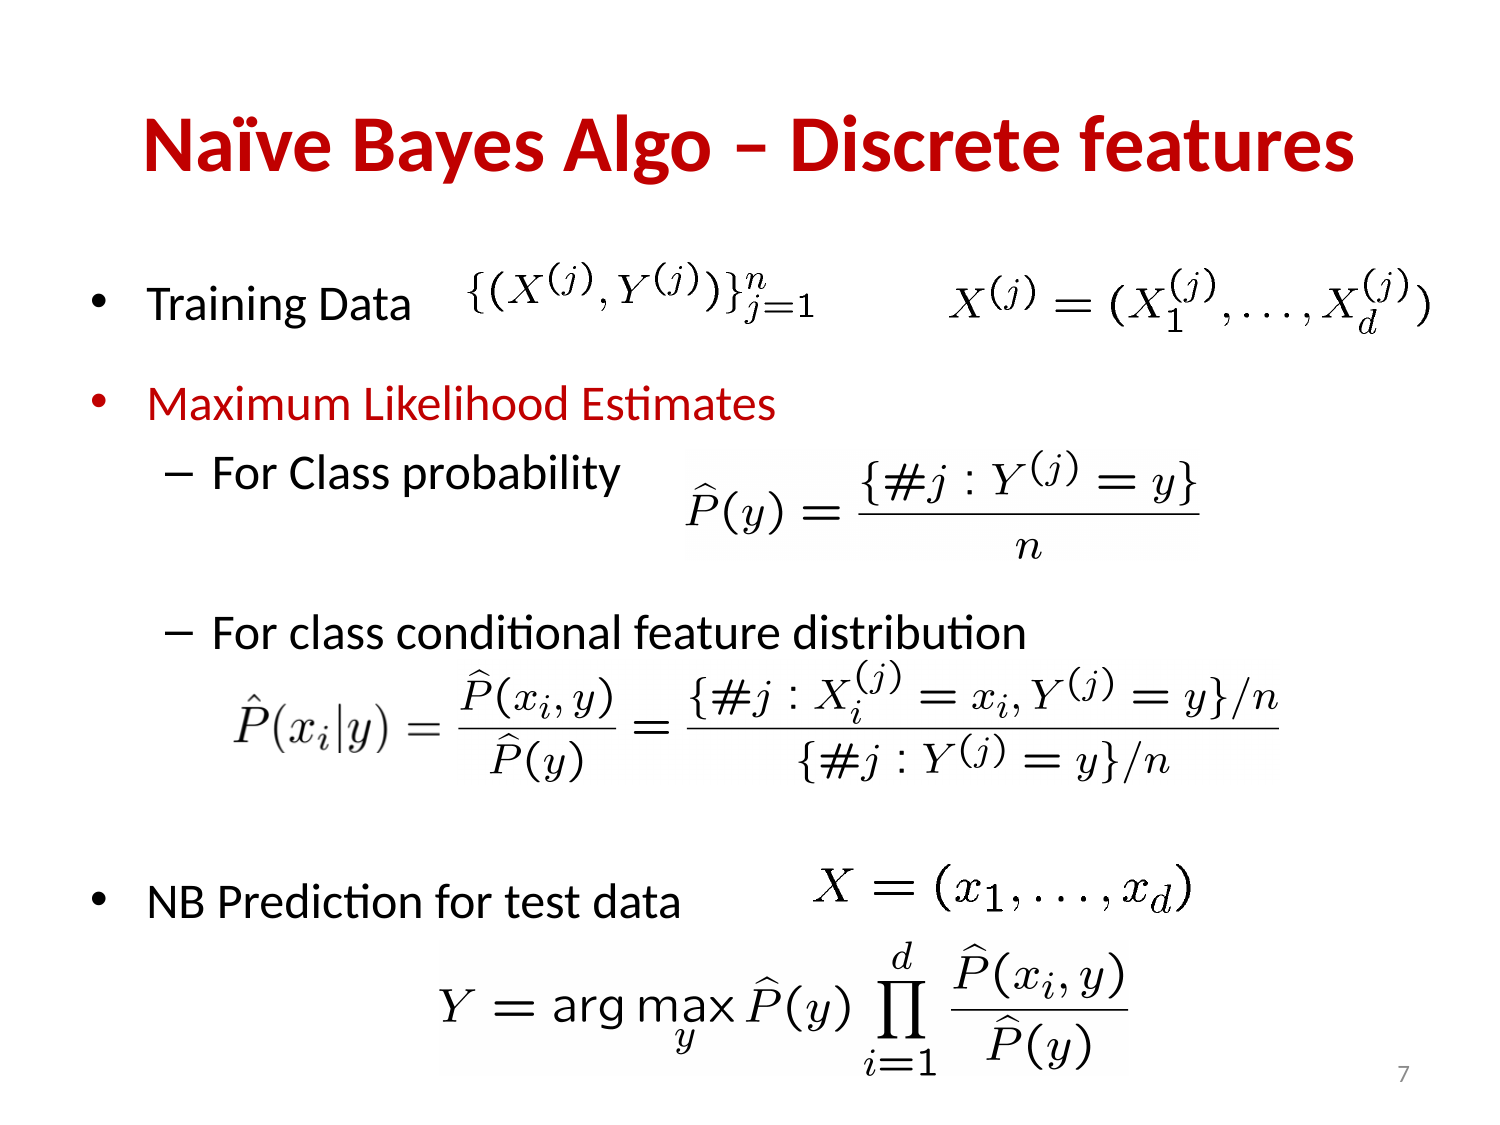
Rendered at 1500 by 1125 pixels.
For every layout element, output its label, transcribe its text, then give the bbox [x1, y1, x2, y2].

picture [948, 267, 1430, 335]
list Training Data Maximum Likelihood Estimates For Class probability For class conditional feature distribution NB Prediction for test data [75, 262, 1425, 963]
picture [812, 864, 1192, 913]
picture [465, 262, 826, 326]
picture [439, 940, 1129, 1077]
picture [232, 692, 440, 753]
picture [685, 449, 1201, 561]
title Naïve Bayes Algo – Discrete features [75, 45, 1425, 233]
slide_number 7 [1074, 1042, 1425, 1103]
picture [457, 659, 1280, 785]
